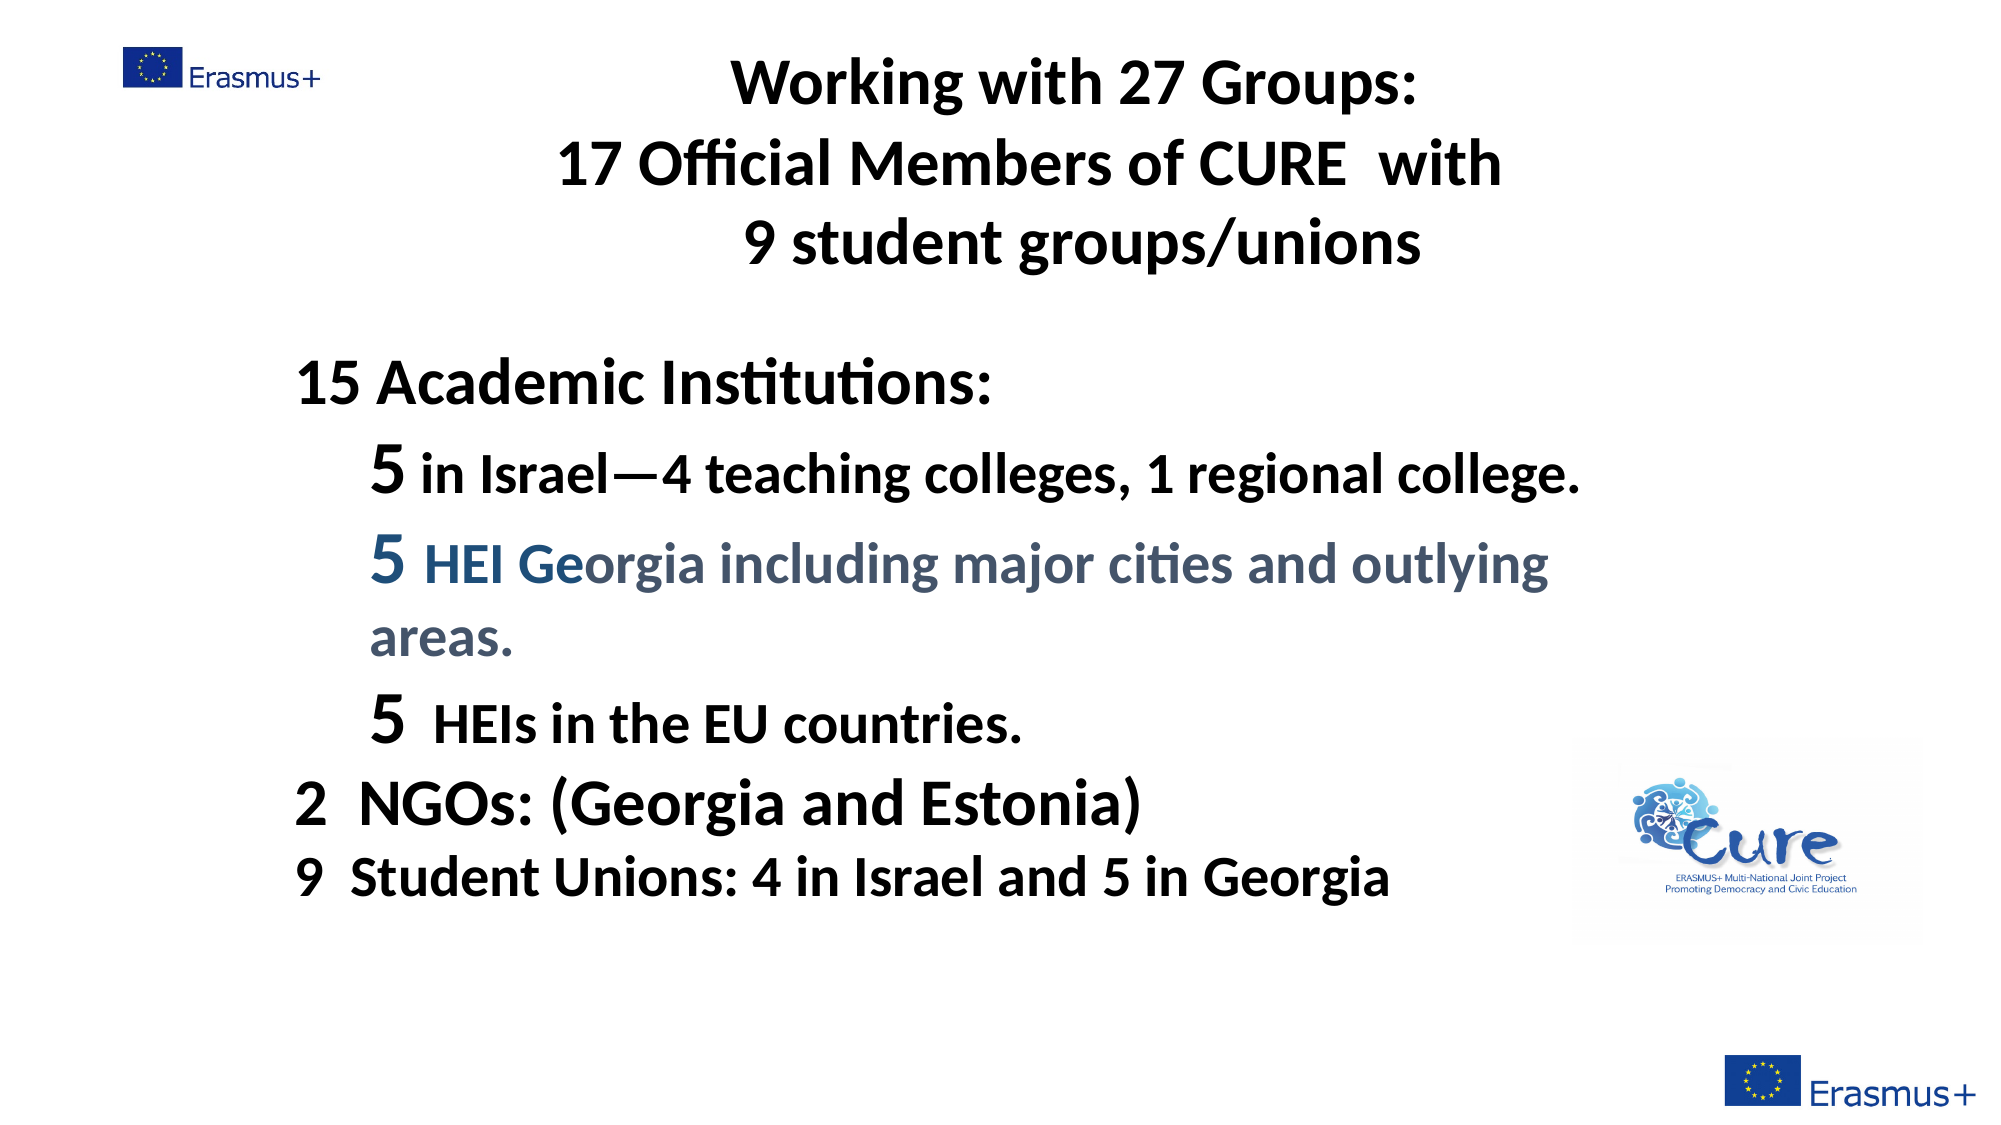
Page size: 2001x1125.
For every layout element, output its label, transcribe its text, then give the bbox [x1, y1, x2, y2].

text_box 15 Academic Institutions: 5 in Israel—4 teaching colleges, 1 regional college. 5 HEI Georgia including major cities and outlying areas. 5 HEIs in the EU countries. 2 NGOs: (Georgia and Estonia) 9 Student Unions: 4 in Israel and 5 in Georgia [279, 330, 1697, 1003]
picture [110, 35, 331, 99]
text_box Working with 27 Groups: 17 Official Members of CURE with 9 student groups/unions [491, 30, 1674, 289]
picture [1710, 1042, 2000, 1125]
picture [1572, 737, 1923, 945]
